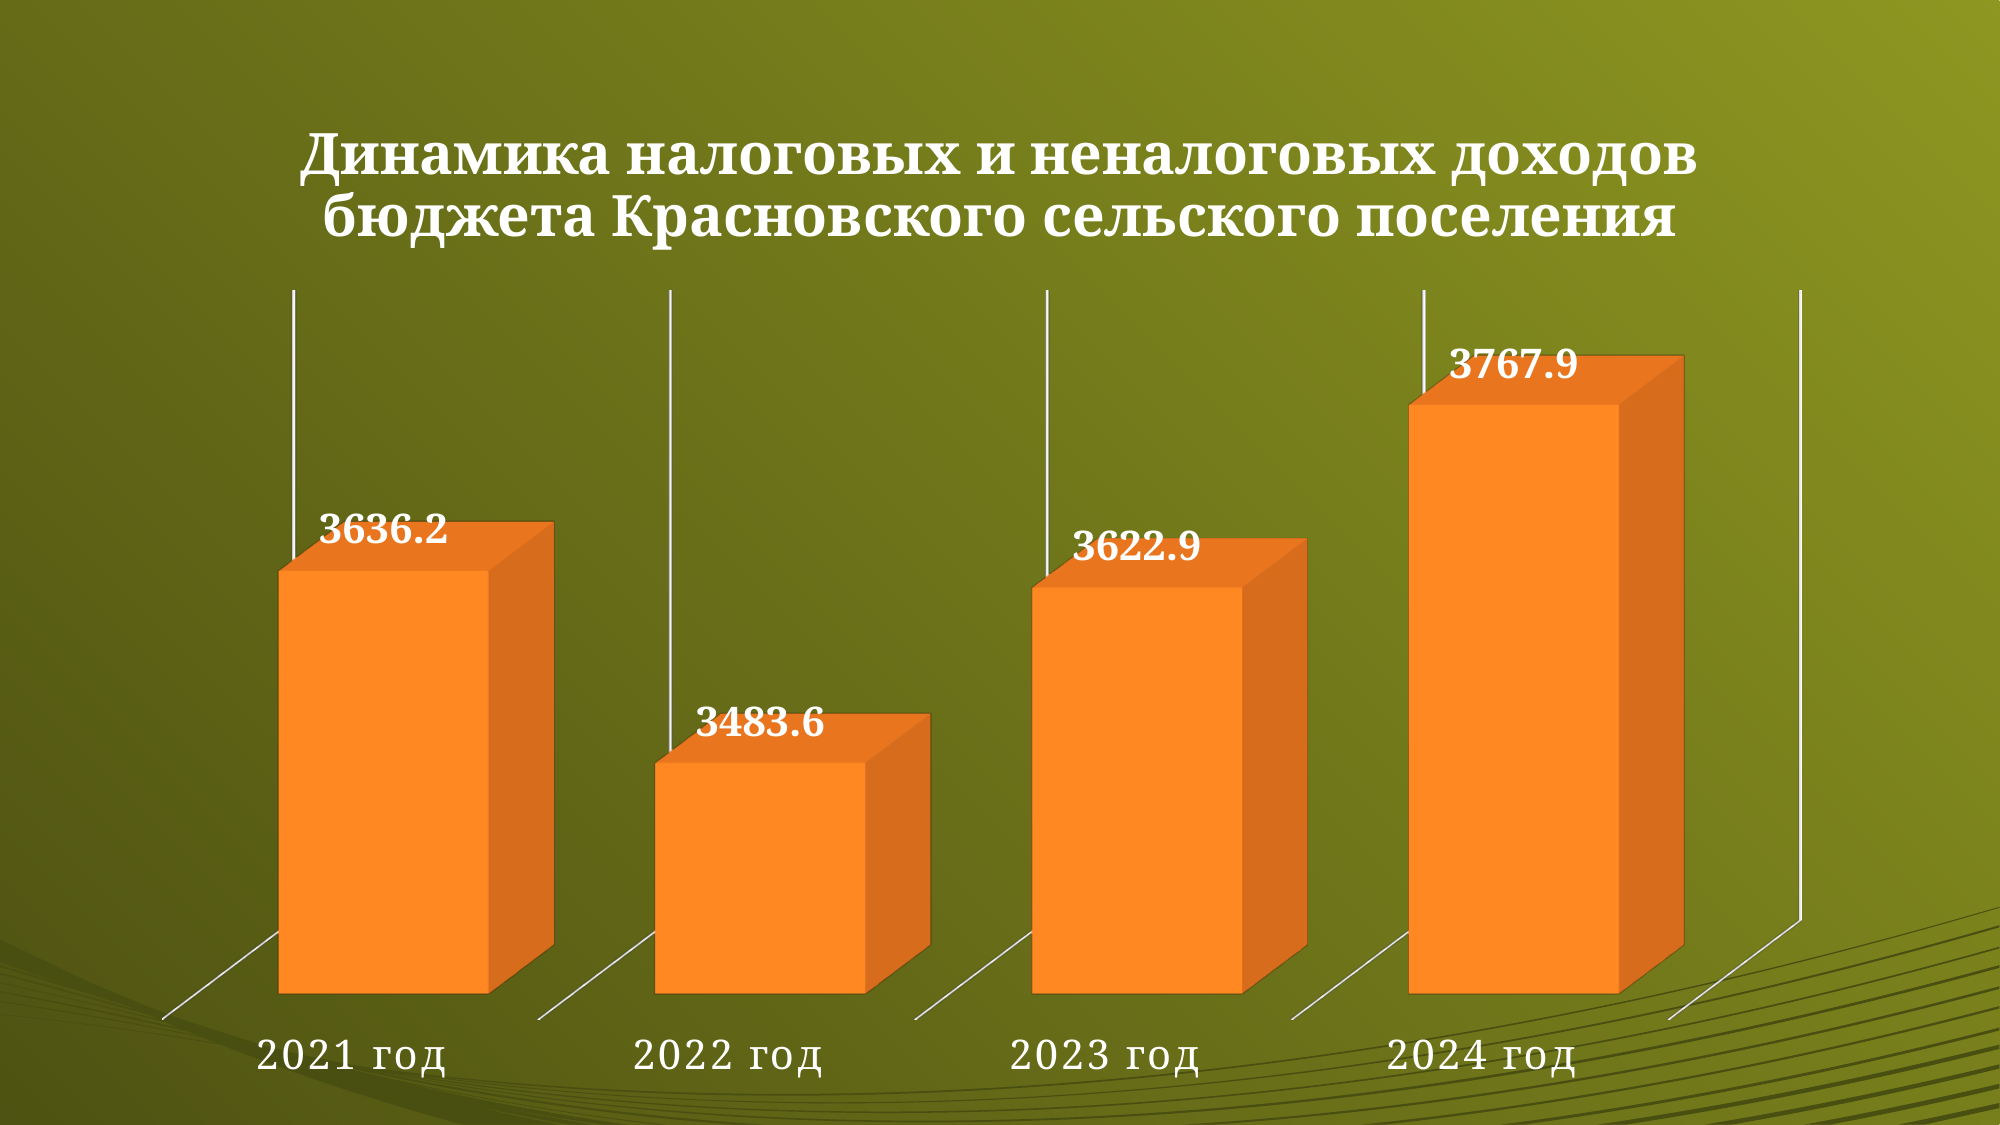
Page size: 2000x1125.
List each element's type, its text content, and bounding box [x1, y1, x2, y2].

title Динамика налоговых и неналоговых доходов бюджета Красновского сельского поселения [249, 65, 1750, 248]
chart [113, 256, 1851, 1083]
